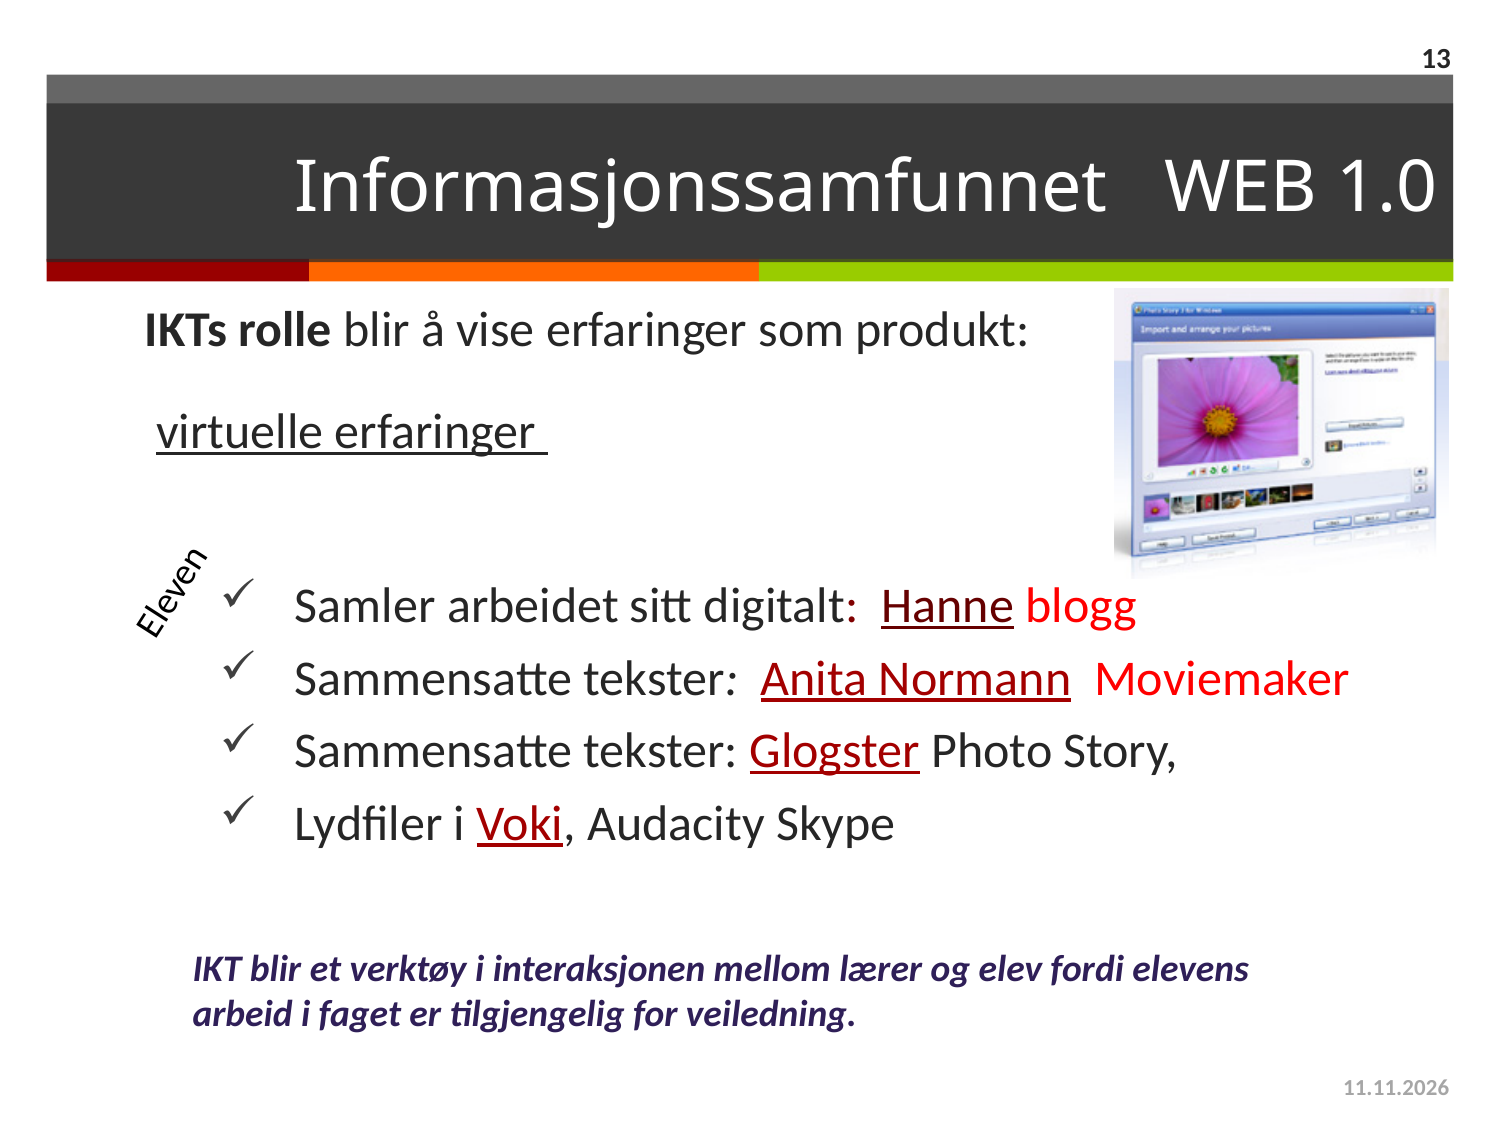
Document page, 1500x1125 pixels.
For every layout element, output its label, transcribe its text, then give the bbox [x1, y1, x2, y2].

list IKTs rolle blir å vise erfaringer som produkt: virtuelle erfaringer Samler arbeidet sitt digitalt: Hanne blogg Sammensatte tekster: Anita Normann Moviemaker Sammensatte tekster: Glogster Photo Story, Lydfiler i Voki, Audacity Skype [129, 288, 1372, 1043]
text_box IKT blir et verktøy i interaksjonen mellom lærer og elev fordi elevens arbeid i faget er tilgjengelig for veiledning. [177, 936, 1363, 1042]
picture [1114, 288, 1450, 580]
title Informasjonssamfunnet WEB 1.0 [46, 103, 1454, 263]
text_box Eleven [109, 484, 253, 661]
slide_number 13 [1362, 27, 1466, 87]
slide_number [1114, 1055, 1465, 1116]
